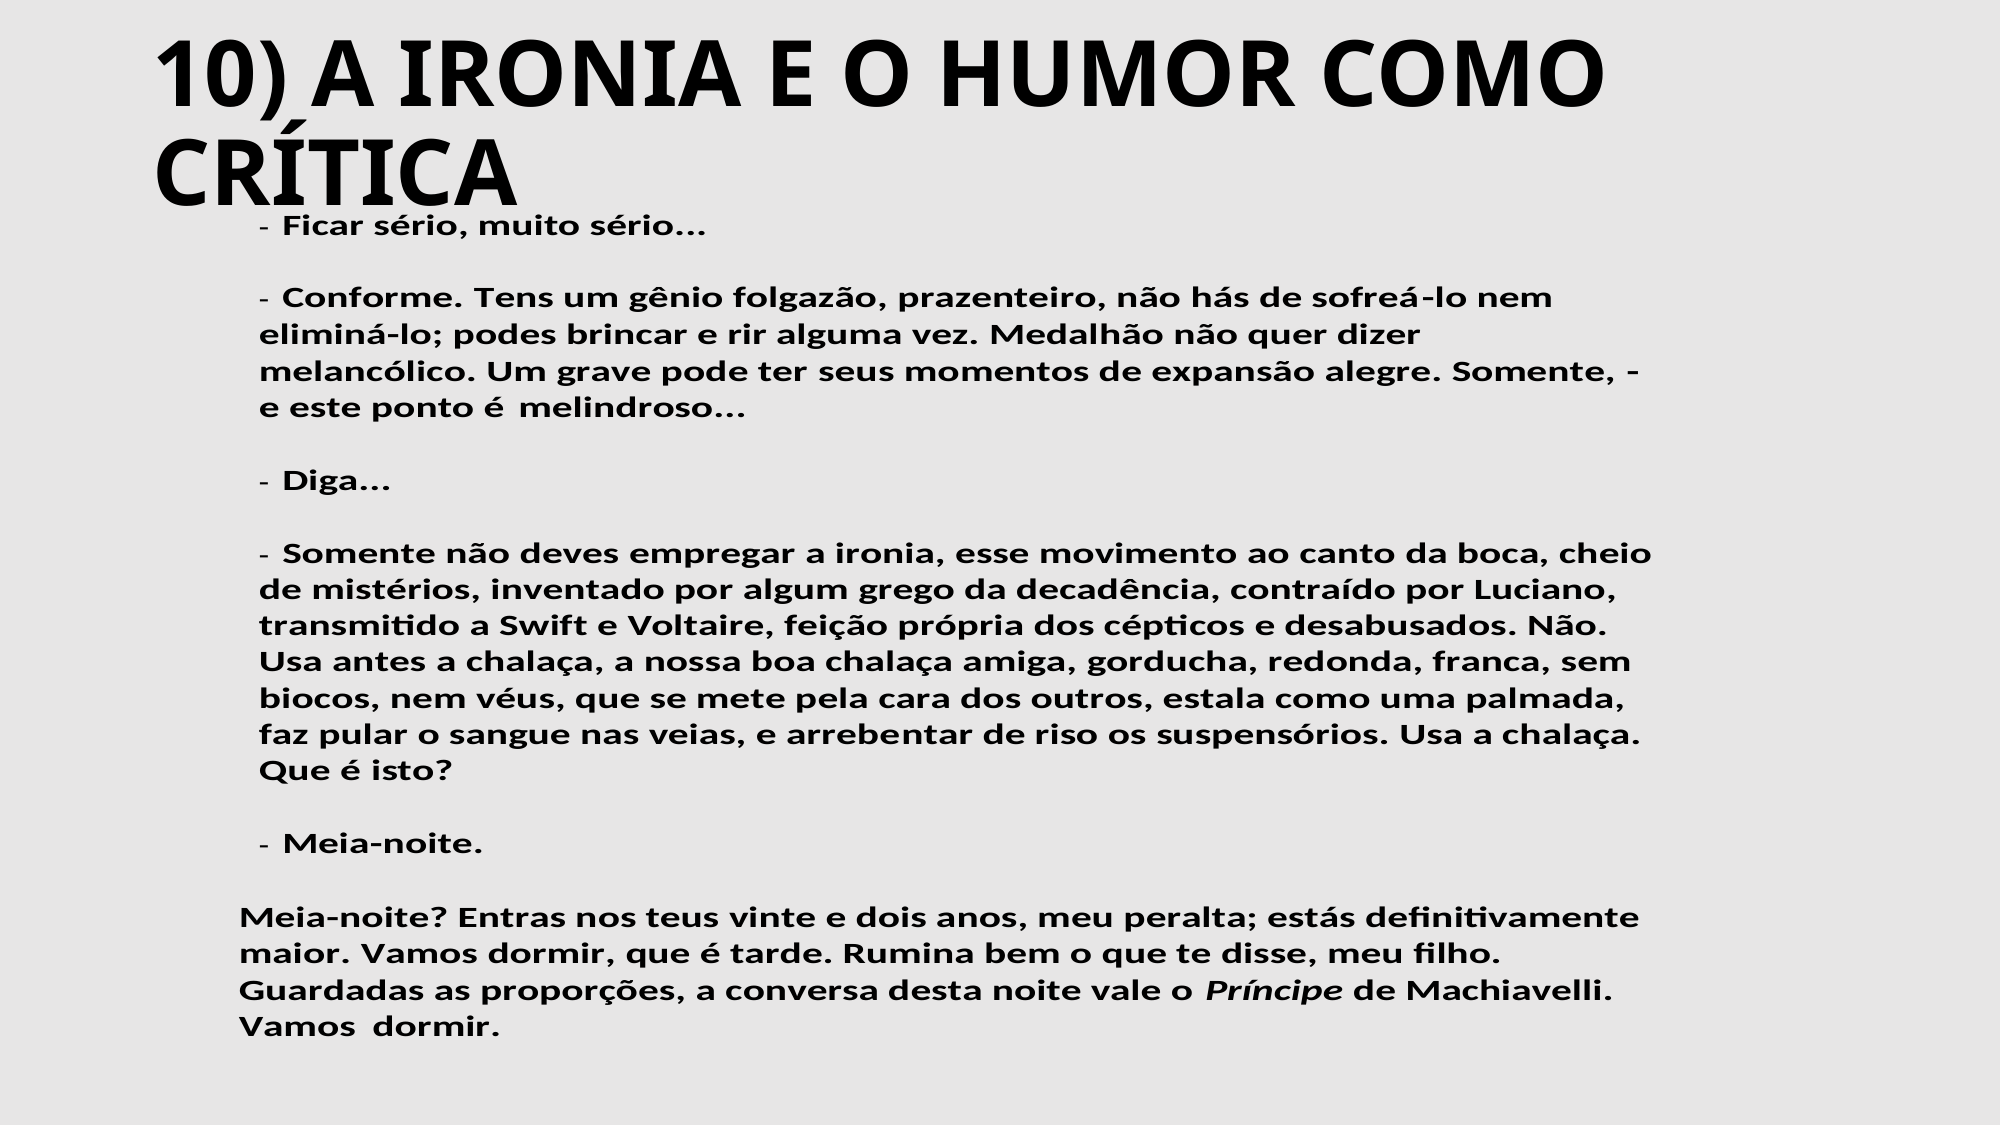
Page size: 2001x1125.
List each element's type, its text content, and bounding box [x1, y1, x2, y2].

title 10) A IRONIA E O HUMOR COMO CRÍTICA [137, 17, 1863, 236]
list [238, 207, 1709, 1066]
